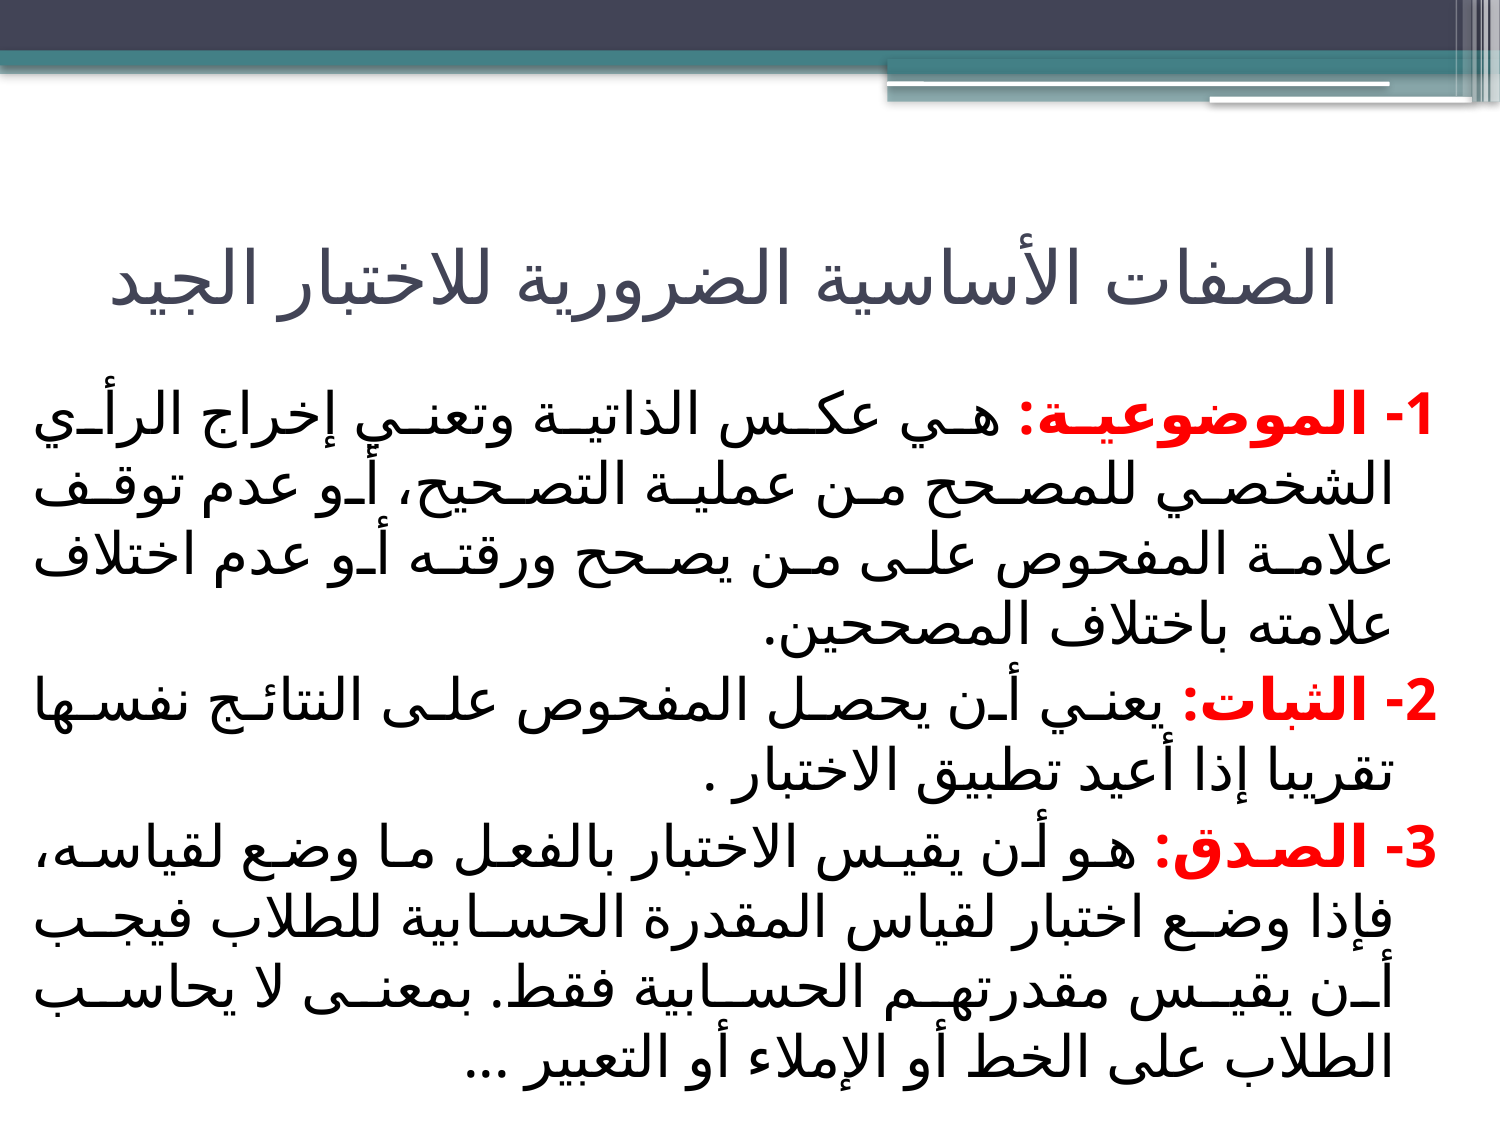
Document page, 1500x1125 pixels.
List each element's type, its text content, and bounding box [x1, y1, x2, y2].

title الصفات الأساسية الضرورية للاختبار الجيد [75, 187, 1425, 363]
list 1- الموضوعية: هي عكس الذاتية وتعني إخراج الرأي الشخصي للمصحح من عملية التصحيح، أو عدم توقف علامة المفحوص على من يصحح ورقته أو عدم اختلاف علامته باختلاف المصححين. 2- الثبات: يعني أن يحصل المفحوص على النتائج نفسها تقريبا إذا أعيد تطبيق الاختبار . 3- الصدق: هو أن يقيس الاختبار بالفعل ما وضع لقياسه، فإذا وضع اختبار لقياس المقدرة الحسابية للطلاب فيجب أن يقيس مقدرتهم الحسابية فقط. بمعنى لا يحاسب الطلاب على الخط أو الإملاء أو التعبير ... [17, 368, 1471, 1079]
